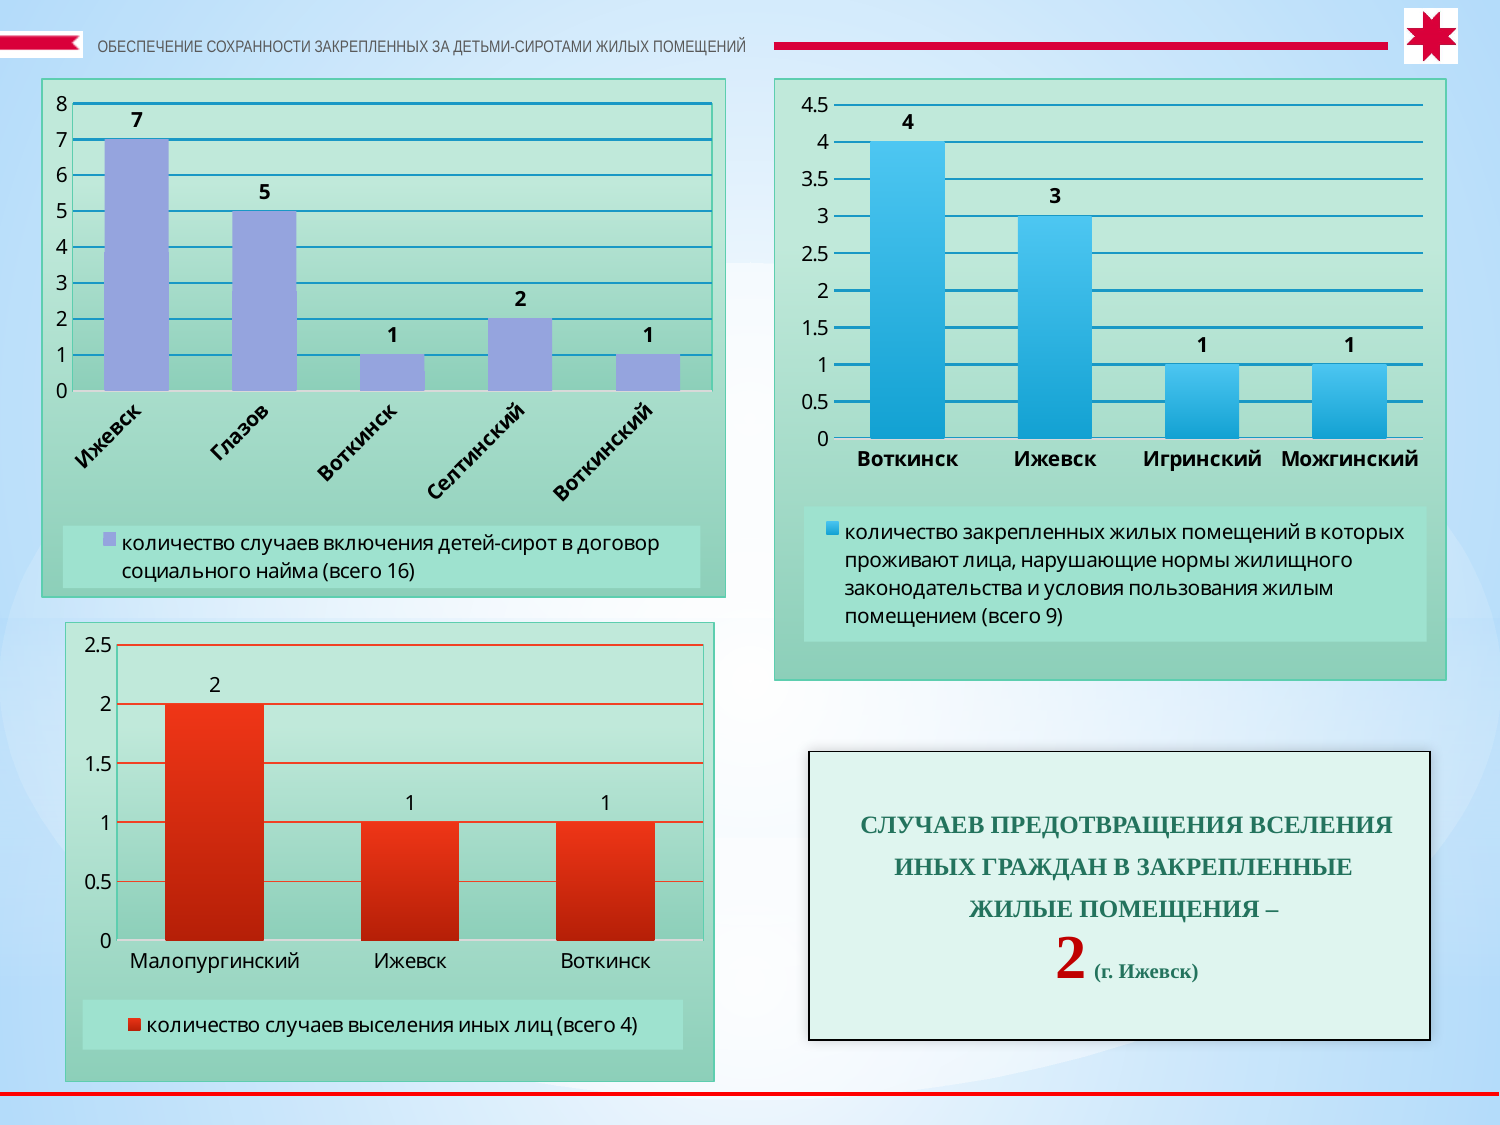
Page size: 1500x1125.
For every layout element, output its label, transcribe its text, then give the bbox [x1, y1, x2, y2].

picture [1403, 8, 1458, 64]
text_box ОБЕСПЕЧЕНИЕ СОХРАННОСТИ ЗАКРЕПЛЕННЫХ ЗА ДЕТЬМИ-СИРОТАМИ ЖИЛЫХ ПОМЕЩЕНИЙ [82, 28, 816, 63]
chart [64, 621, 715, 1083]
chart [41, 77, 727, 599]
table_header СЛУЧАЕВ ПРЕДОТВРАЩЕНИЯ ВСЕЛЕНИЯ ИНЫХ ГРАЖДАН В ЗАКРЕПЛЕННЫЕ ЖИЛЫЕ ПОМЕЩЕНИЯ – 2 (г. Ижевск) [810, 752, 1429, 1039]
picture [0, 30, 83, 58]
chart [773, 77, 1448, 681]
